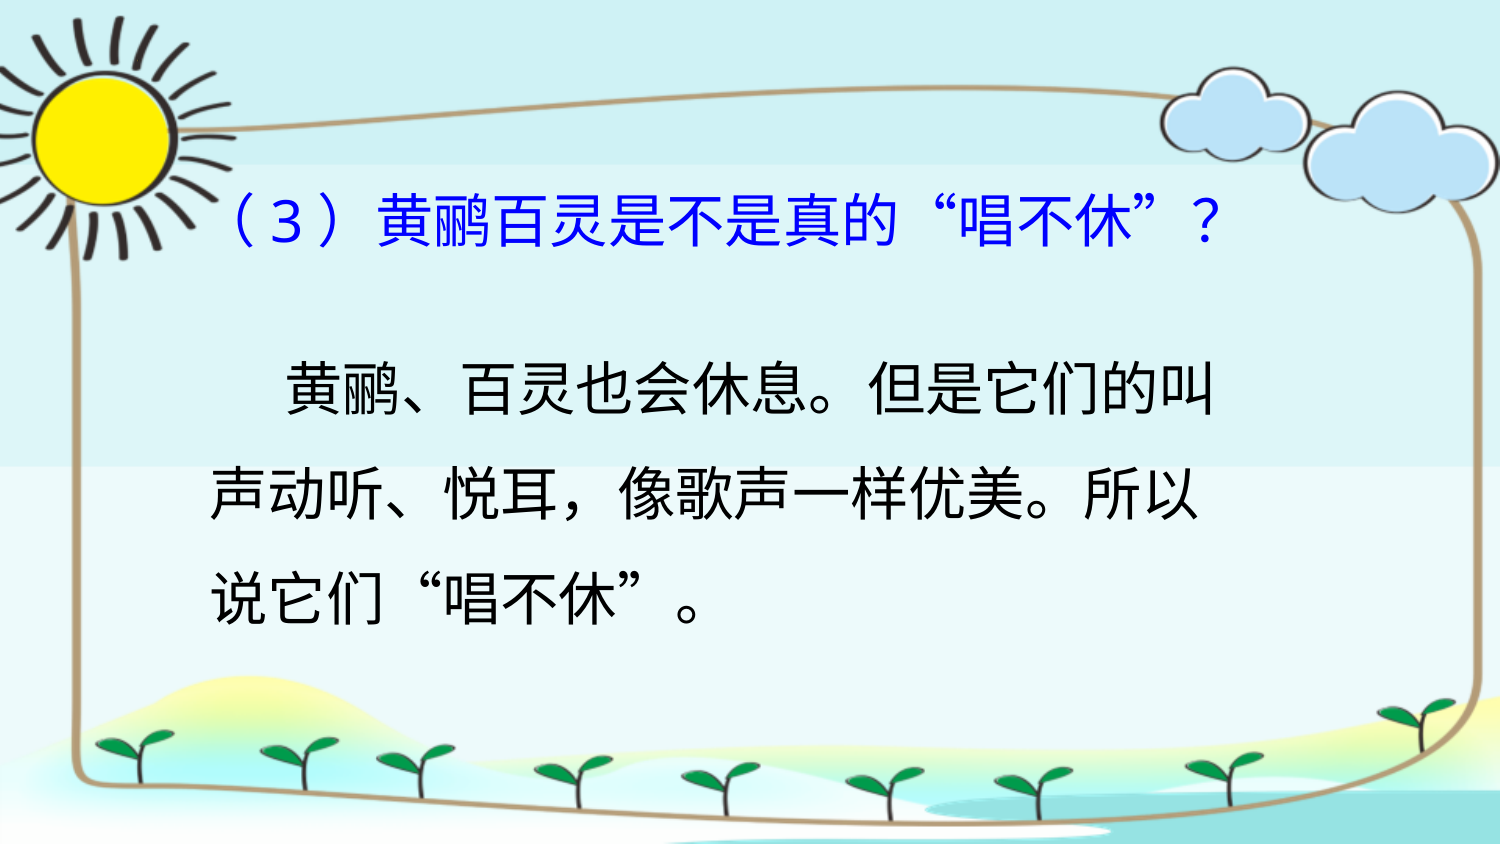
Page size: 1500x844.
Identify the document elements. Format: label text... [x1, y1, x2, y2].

text_box （3）黄鹂百灵是不是真的“唱不休”？ [182, 141, 1317, 262]
text_box 黄鹂、百灵也会休息。但是它们的叫声动听、悦耳，像歌声一样优美。所以说它们“唱不休”。 [194, 309, 1242, 640]
picture [0, 0, 1500, 844]
